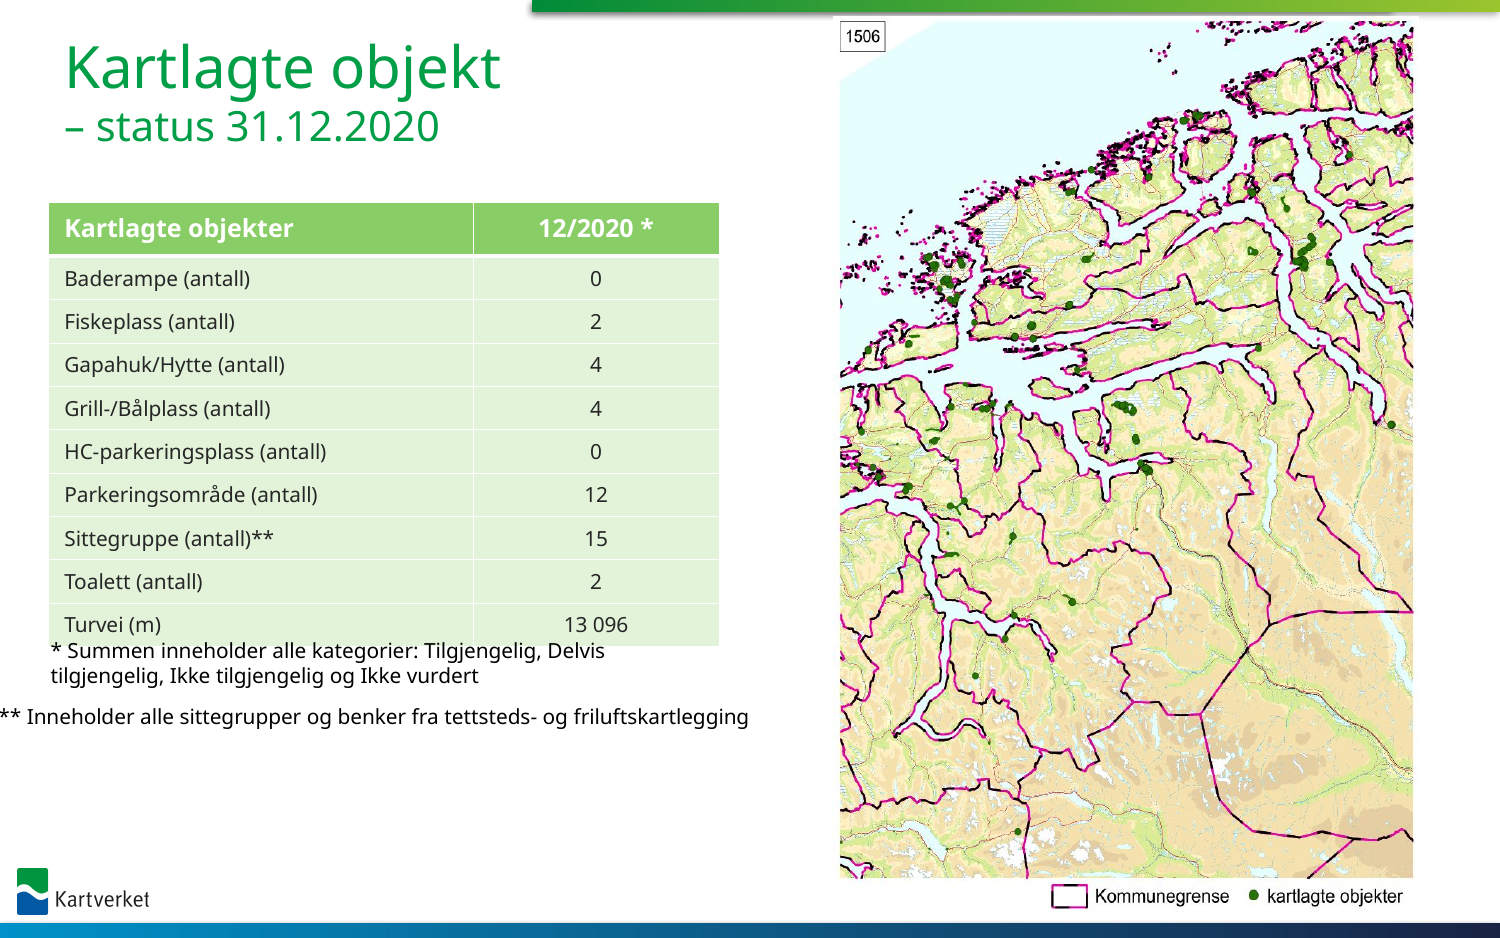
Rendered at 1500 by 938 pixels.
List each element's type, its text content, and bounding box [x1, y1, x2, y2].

table_cell Grill-/Bålplass (antall) [49, 387, 473, 429]
text_box ** Inneholder alle sittegrupper og benker fra tettsteds- og friluftskartlegging [0, 696, 765, 736]
table_cell 0 [474, 258, 719, 299]
text_box Kartlagte objekt – status 31.12.2020 [49, 26, 828, 158]
table_cell 2 [474, 300, 719, 343]
table_cell 0 [474, 430, 719, 473]
table_cell Turvei (m) [49, 604, 473, 630]
table_cell 15 [474, 517, 719, 559]
table_cell 4 [474, 344, 719, 386]
text_box * Summen inneholder alle kategorier: Tilgjengelig, Delvis tilgjengelig, Ikke tilgjengelig og Ikke vurdert [35, 630, 721, 696]
table_cell Fiskeplass (antall) [49, 300, 473, 343]
table_cell Parkeringsområde (antall) [49, 474, 473, 516]
table_cell Sittegruppe (antall)** [49, 517, 473, 559]
text_box Kartlagte objekt – status 31.12.2020 [1424, 26, 1431, 158]
picture [833, 16, 1419, 913]
table_cell Gapahuk/Hytte (antall) [49, 344, 473, 386]
table_cell 2 [474, 560, 719, 603]
table_header 12/2020 * [474, 203, 719, 254]
table_cell Toalett (antall) [49, 560, 473, 603]
table_cell HC-parkeringsplass (antall) [49, 430, 473, 473]
table_cell 12 [474, 474, 719, 516]
table_cell 13 096 [474, 604, 719, 630]
table_cell 4 [474, 387, 719, 429]
table_cell Baderampe (antall) [49, 258, 473, 299]
table_header Kartlagte objekter [49, 203, 473, 254]
